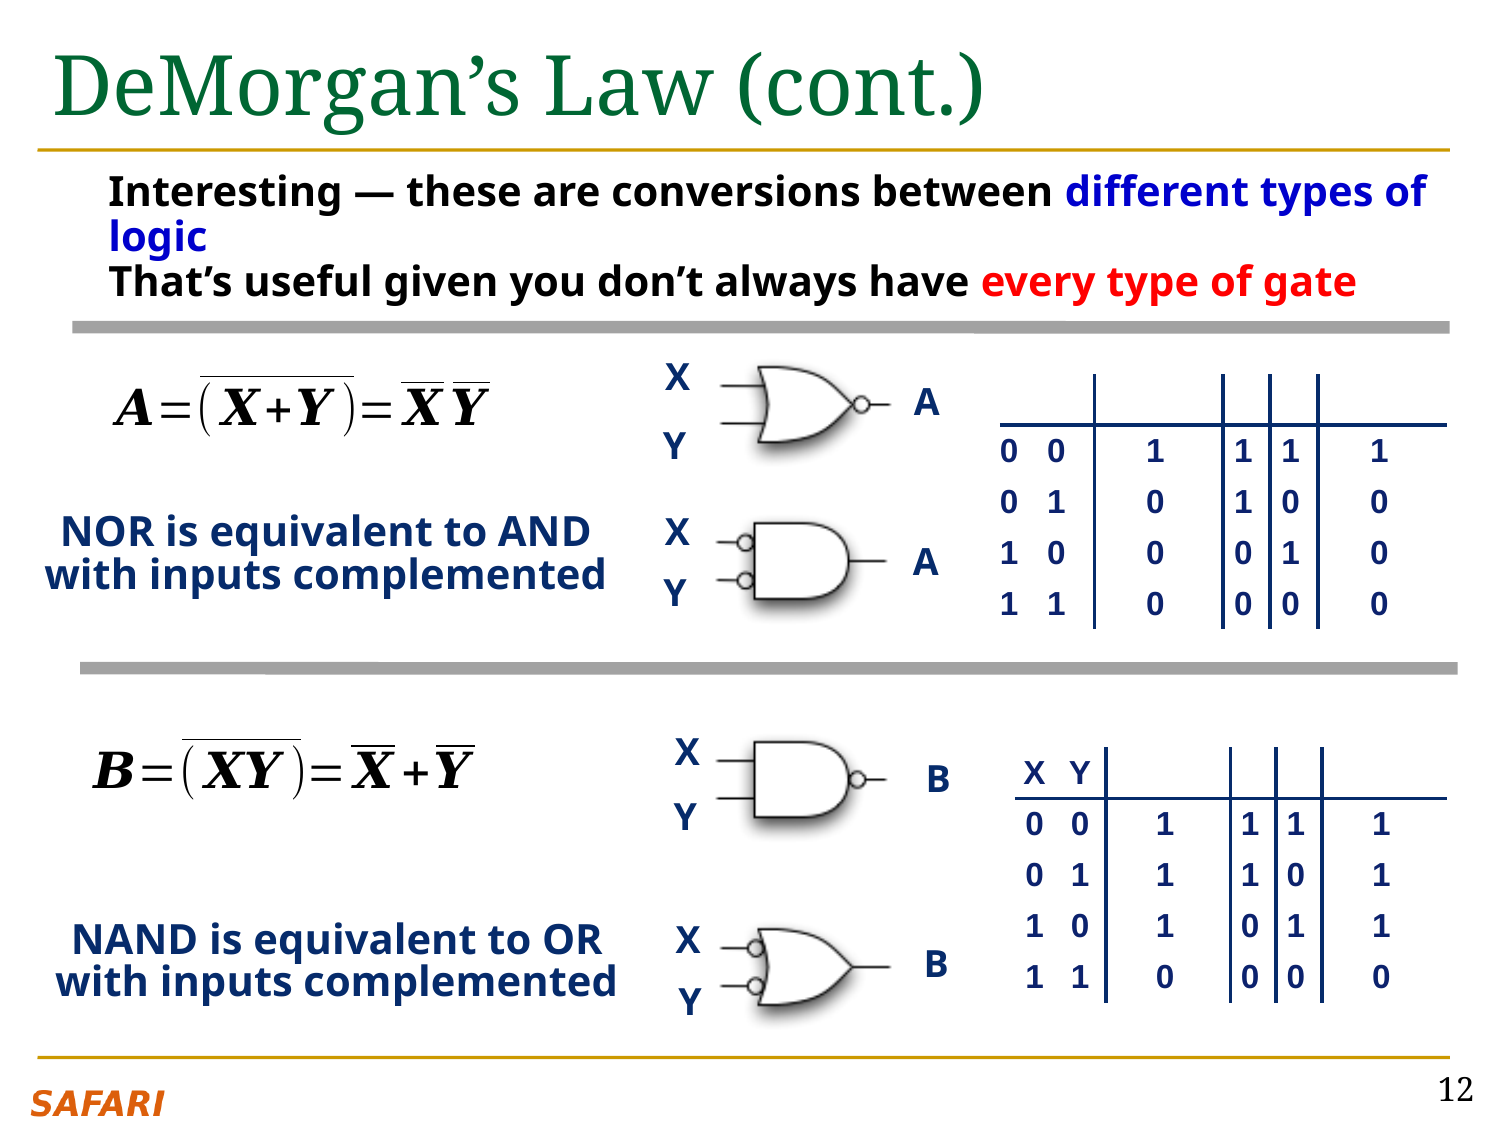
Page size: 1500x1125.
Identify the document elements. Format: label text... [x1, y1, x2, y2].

text_box Y [648, 418, 702, 476]
text_box B [908, 936, 964, 995]
text_box X [649, 504, 715, 562]
picture [710, 914, 901, 1036]
text_box X [650, 350, 705, 408]
text_box X [660, 725, 706, 783]
text_box NAND is equivalent to OR with inputs complemented [44, 916, 629, 1010]
text_box NOR is equivalent to AND with inputs complemented [33, 508, 619, 603]
slide_number 12 [1139, 1045, 1490, 1121]
text_box Y [658, 789, 700, 847]
text_box X [660, 912, 711, 971]
text_box A [901, 534, 954, 592]
picture [710, 351, 901, 474]
picture [29, 1083, 169, 1124]
text_box Y [648, 565, 700, 623]
text_box B [910, 751, 966, 809]
picture [705, 508, 896, 630]
title DeMorgan’s Law (cont.) [37, 24, 1450, 170]
picture [705, 726, 896, 849]
text_box A [905, 375, 955, 433]
text_box Y [663, 974, 705, 1032]
text_box Interesting — these are conversions between different types of logic That’s useful given you don’t always have every type of gate [93, 162, 1446, 315]
